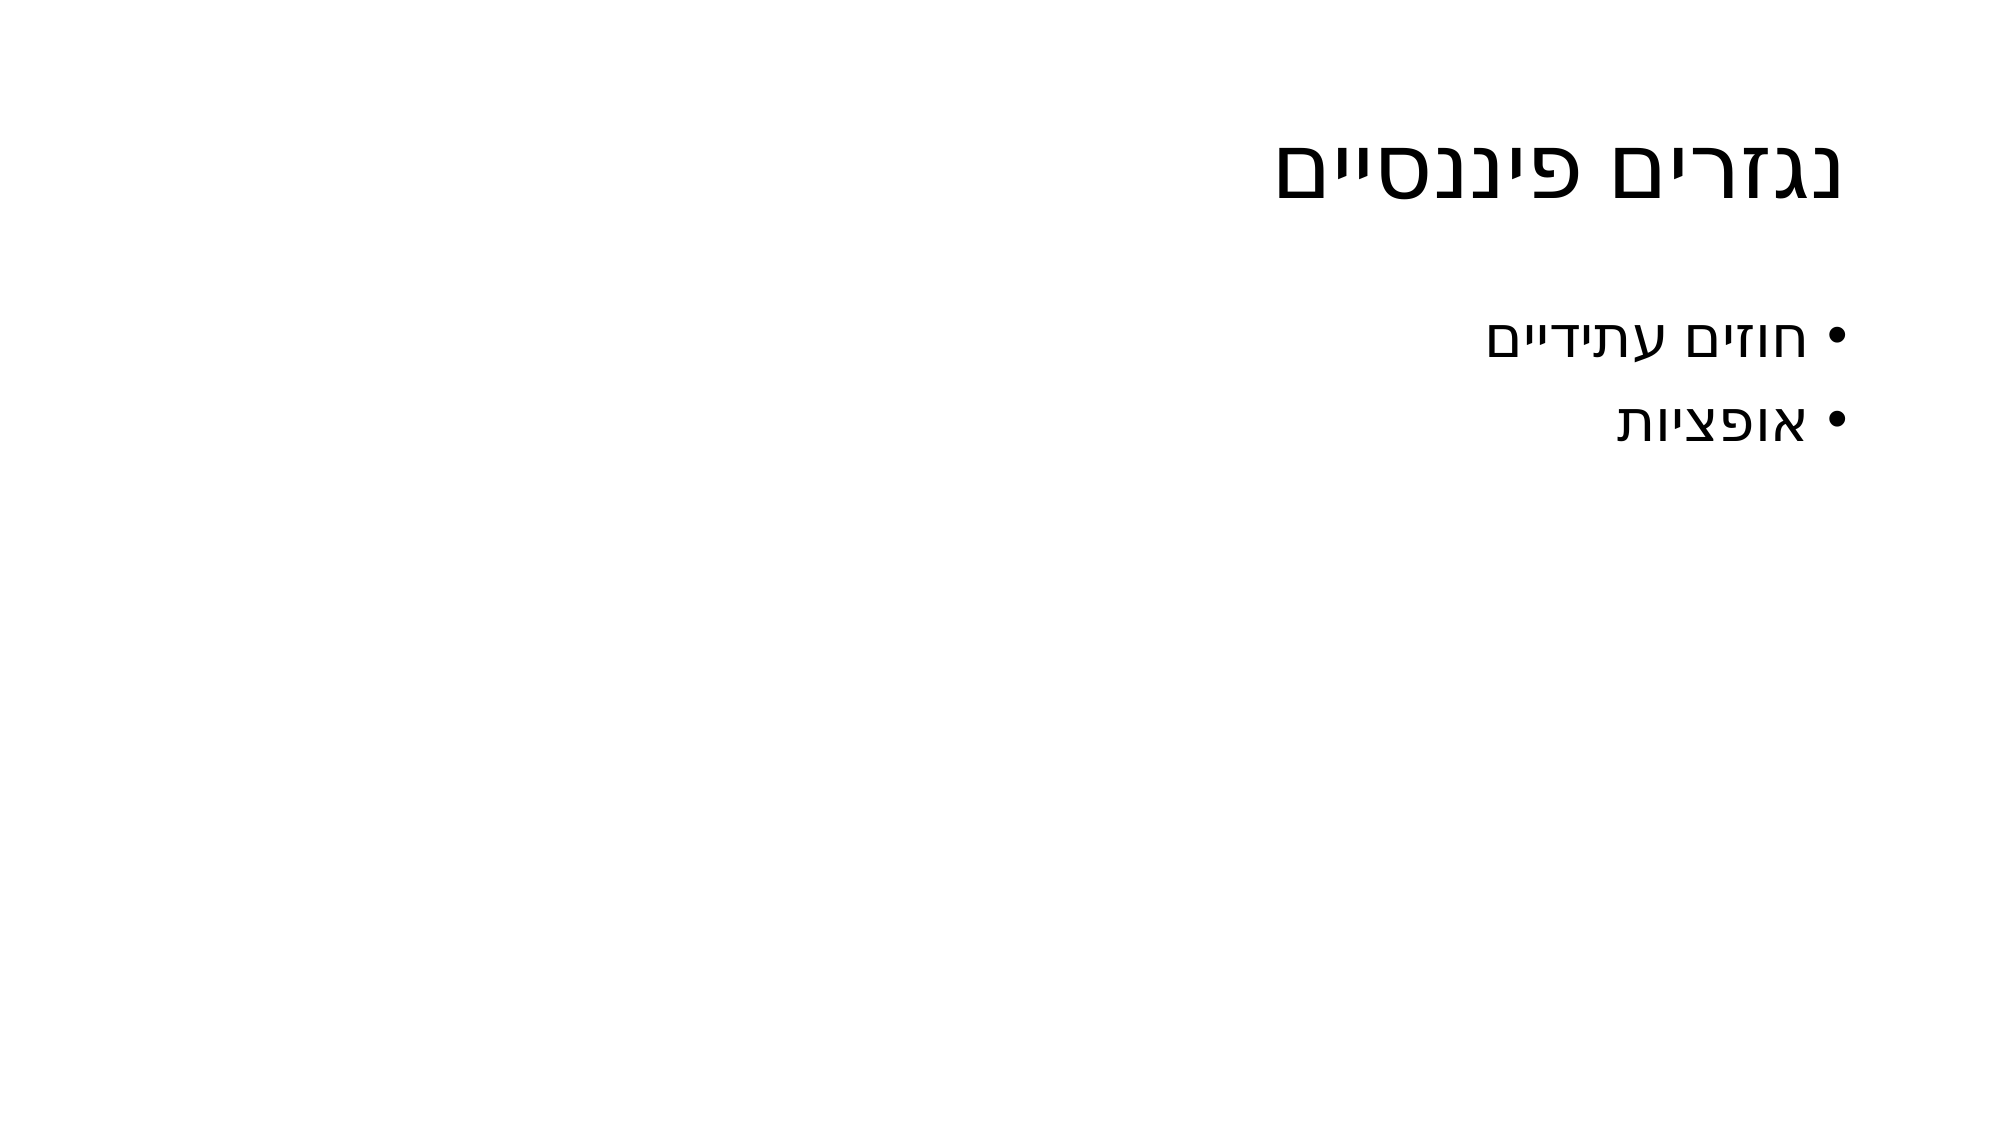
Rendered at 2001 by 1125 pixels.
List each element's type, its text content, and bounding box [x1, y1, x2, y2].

title נגזרים פיננסיים [137, 59, 1863, 278]
list חוזים עתידיים אופציות [137, 299, 1863, 1014]
